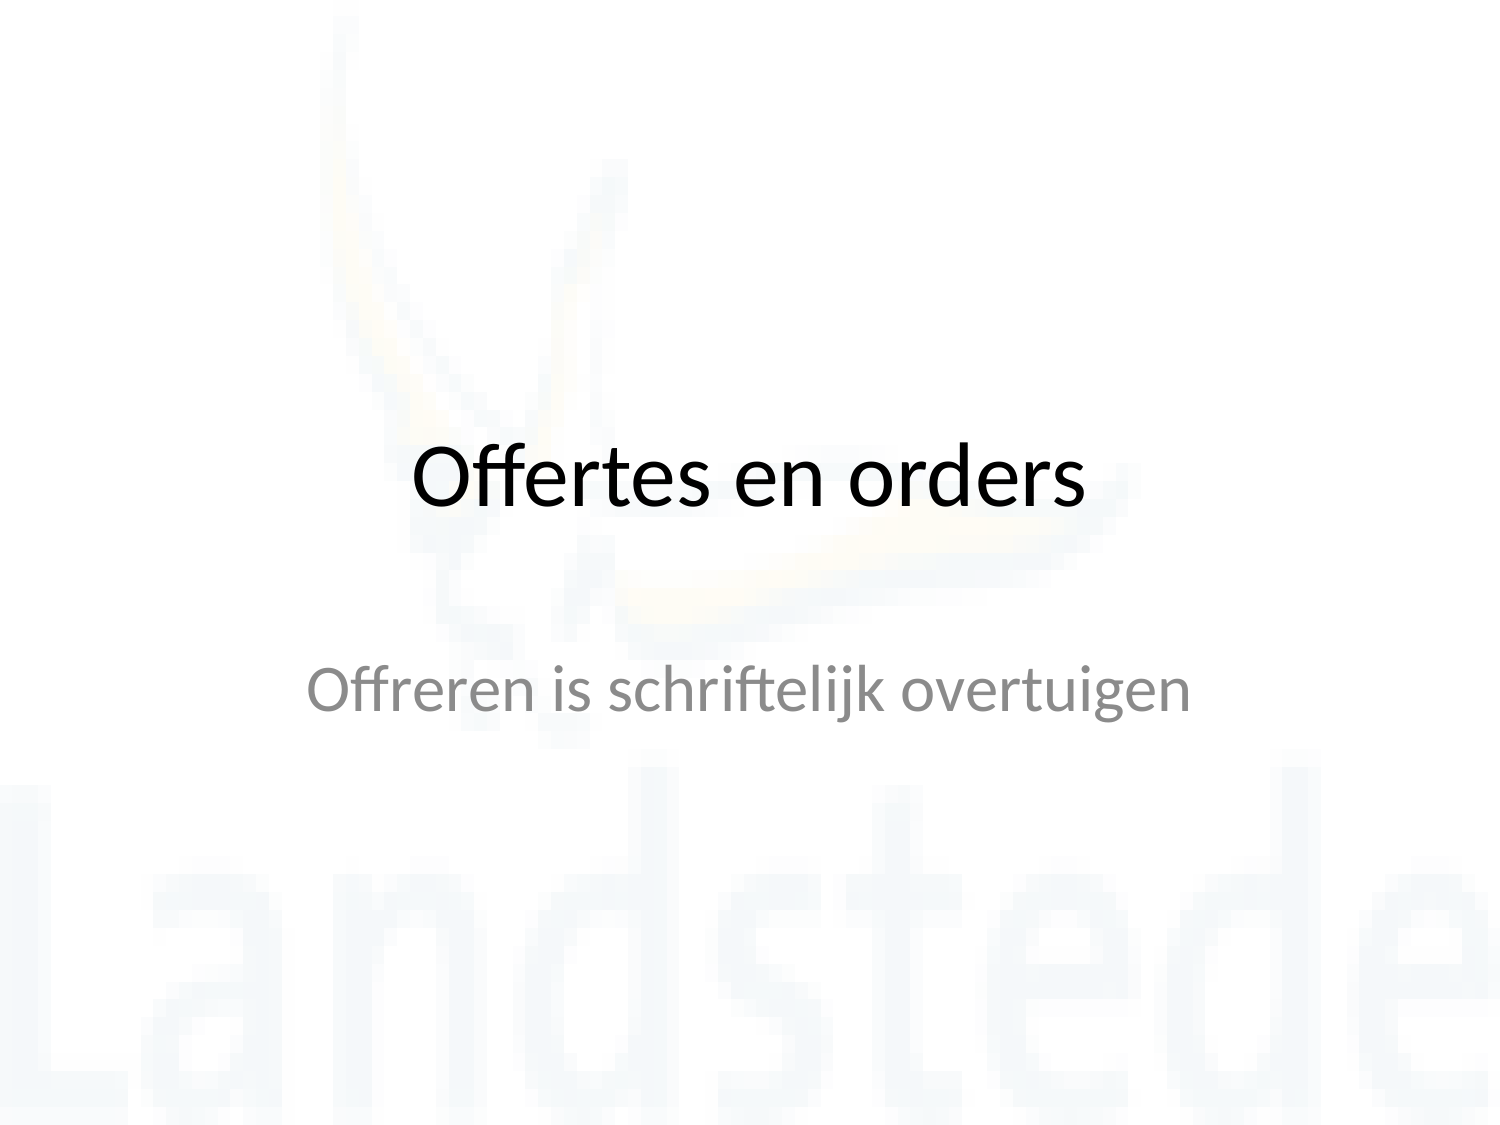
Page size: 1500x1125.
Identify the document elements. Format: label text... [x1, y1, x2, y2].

subtitle Offreren is schriftelijk overtuigen [225, 637, 1275, 925]
title Offertes en orders [112, 349, 1388, 591]
